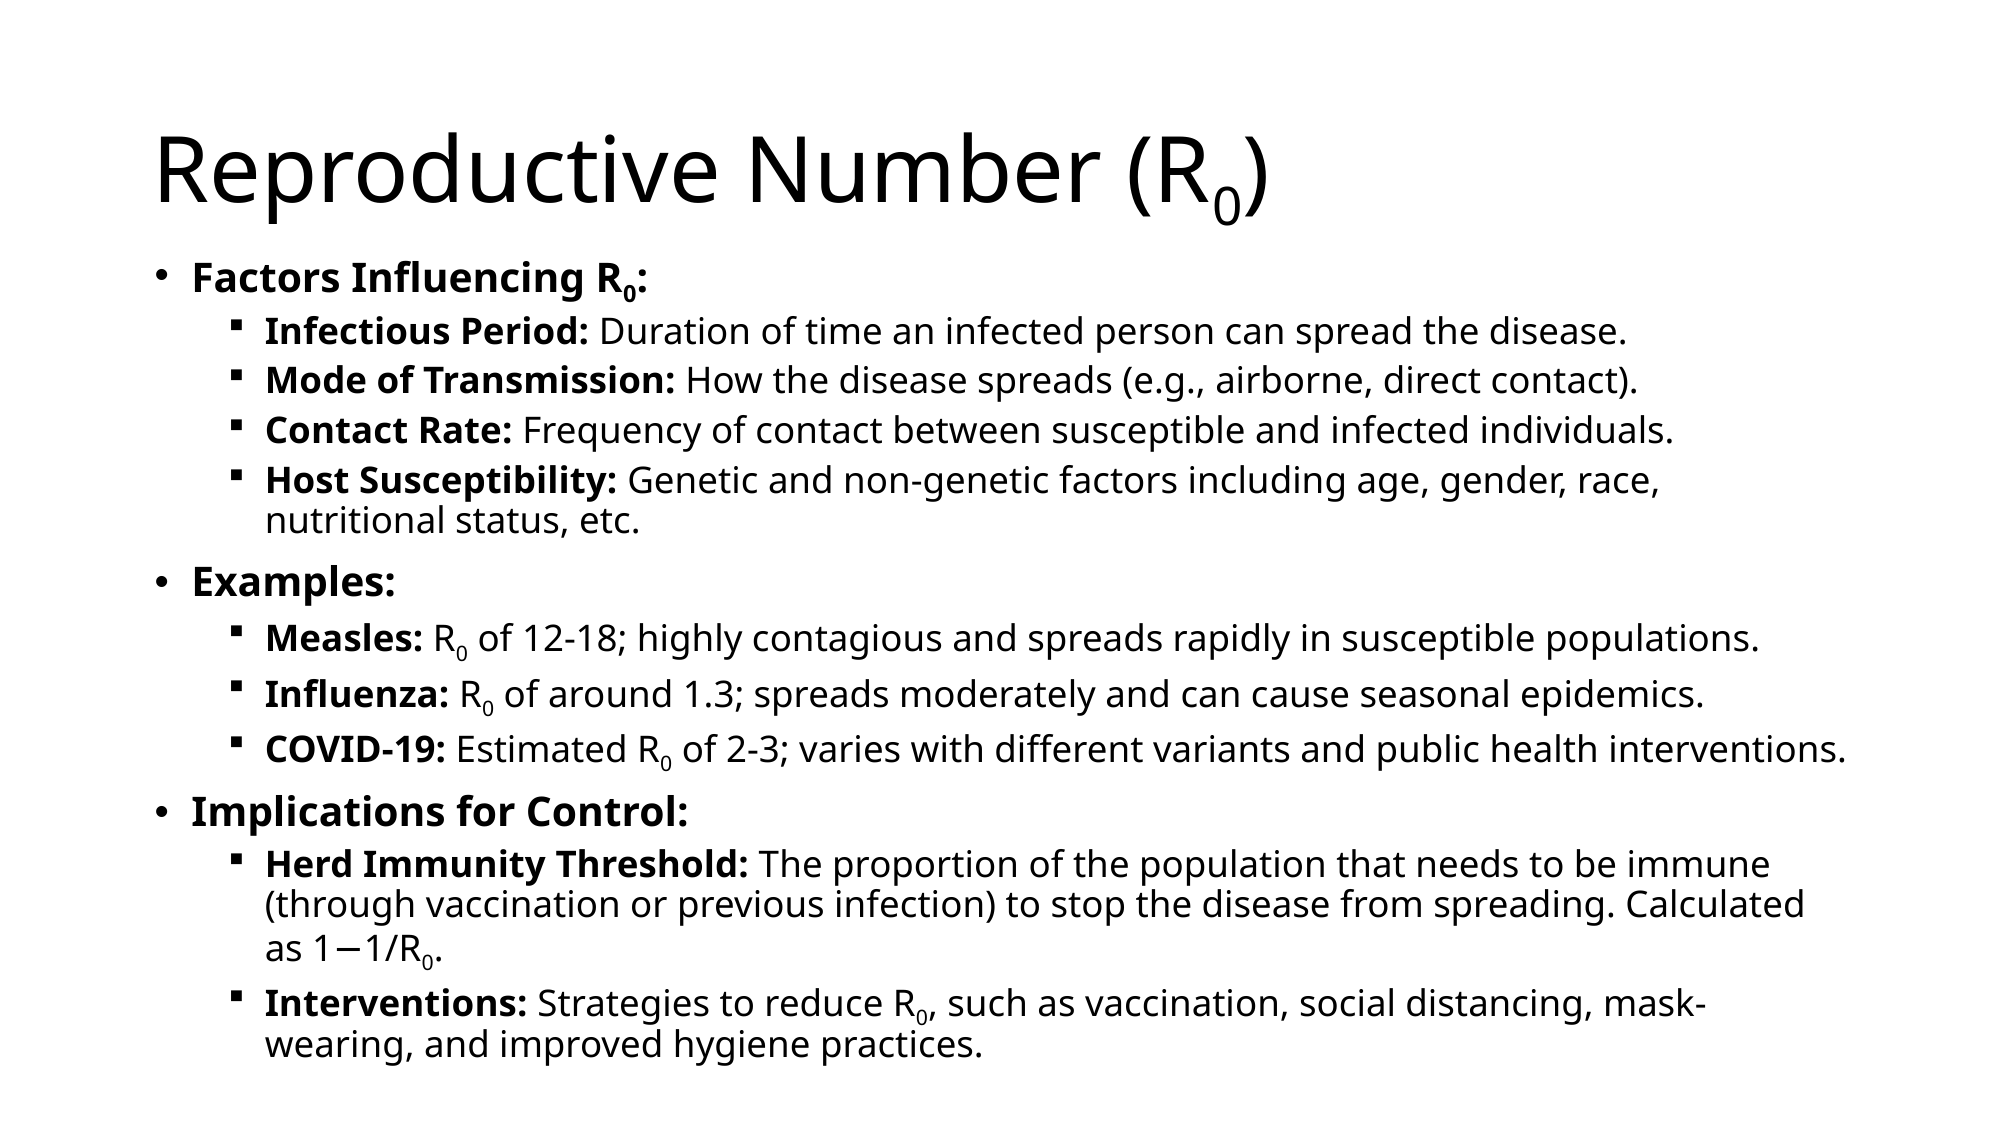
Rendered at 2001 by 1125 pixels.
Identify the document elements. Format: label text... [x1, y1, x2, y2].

title Reproductive Number (R0) [137, 59, 1863, 278]
list Factors Influencing R0: Infectious Period: Duration of time an infected person can spread the disease. Mode of Transmission: How the disease spreads (e.g., airborne, direct contact). Contact Rate: Frequency of contact between susceptible and infected individuals. Host Susceptibility: Genetic and non-genetic factors including age, gender, race, nutritional status, etc. Examples: Measles: R0 of 12-18; highly contagious and spreads rapidly in susceptible populations. Influenza: R0 of around 1.3; spreads moderately and can cause seasonal epidemics. COVID-19: Estimated R0 of 2-3; varies with different variants and public health interventions. Implications for Control: Herd Immunity Threshold: The proportion of the population that needs to be immune (through vaccination or previous infection) to stop the disease from spreading. Calculated as 1−1/R0. Interventions: Strategies to reduce R0, such as vaccination, social distancing, mask-wearing, and improved hygiene practices. [139, 244, 1865, 1109]
